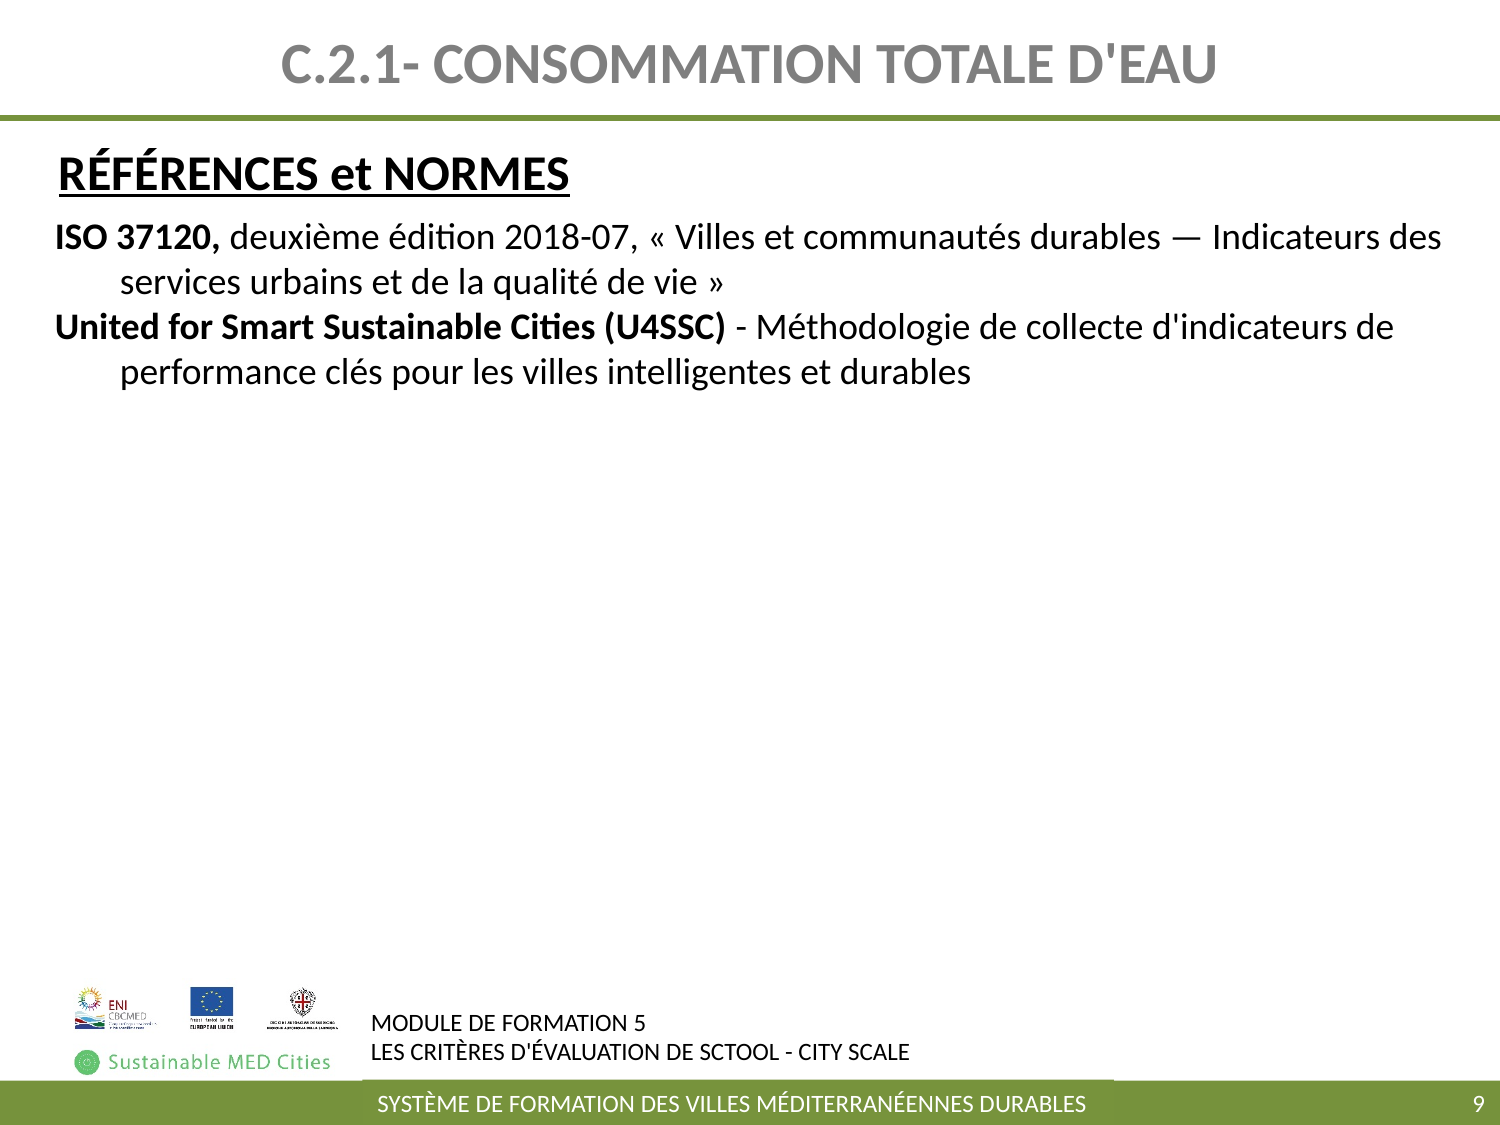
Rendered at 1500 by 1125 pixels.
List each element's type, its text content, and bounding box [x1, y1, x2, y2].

text_box C.2.1- CONSOMMATION TOTALE D'EAU [0, 0, 1500, 121]
text_box SYSTÈME DE FORMATION DES VILLES MÉDITERRANÉENNES DURABLES [362, 1079, 1114, 1125]
text_box ISO 37120, deuxième édition 2018-07, « Villes et communautés durables — Indicateurs des services urbains et de la qualité de vie » United for Smart Sustainable Cities (U4SSC) - Méthodologie de collecte d'indicateurs de performance clés pour les villes intelligentes et durables [39, 204, 1500, 1011]
text_box RÉFÉRENCES et NORMES [43, 133, 1331, 204]
slide_number ‹#› [1149, 1072, 1500, 1125]
picture [62, 1011, 356, 1080]
